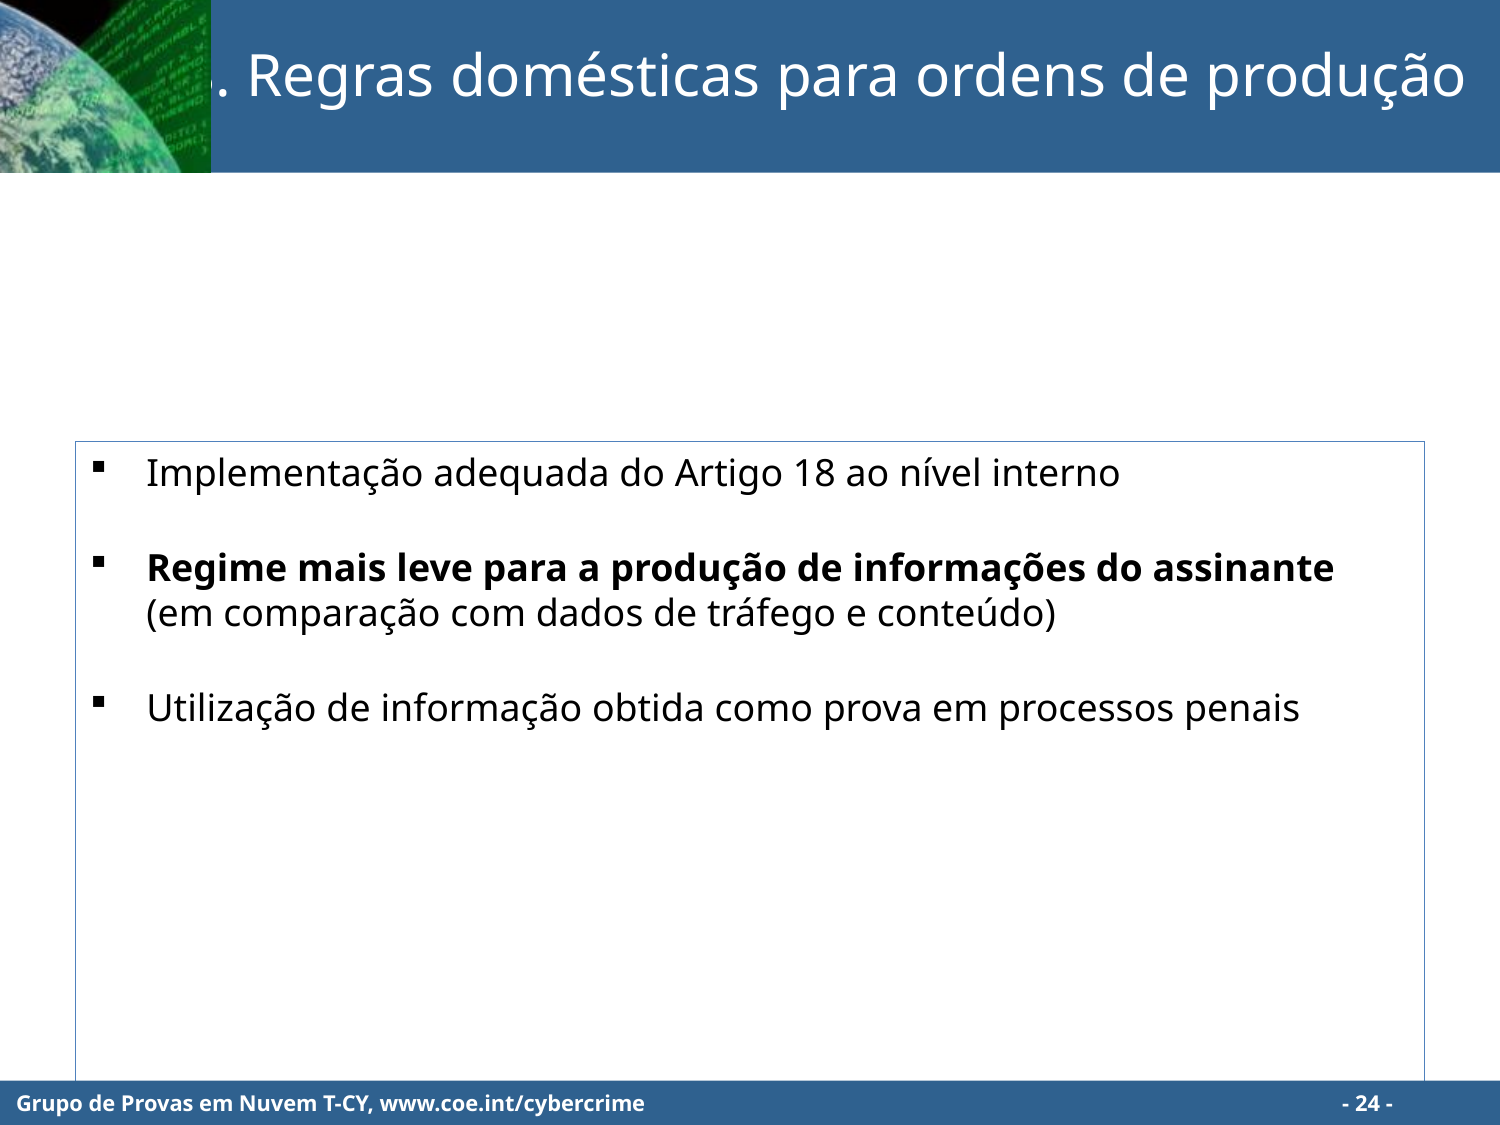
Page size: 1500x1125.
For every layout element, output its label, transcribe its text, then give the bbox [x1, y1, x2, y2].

list Implementação adequada do Artigo 18 ao nível interno Regime mais leve para a produção de informações do assinante (em comparação com dados de tráfego e conteúdo) Utilização de informação obtida como prova em processos penais [75, 441, 1425, 1079]
text_box S.3. Regras domésticas para ordens de produção [215, 31, 1483, 116]
text_box [0, 1079, 1500, 1125]
text_box Grupo de Provas em Nuvem T-CY, www.coe.int/cybercrime - 24 - [1, 1082, 1500, 1125]
picture [0, 0, 212, 173]
text_box [214, 0, 1500, 175]
